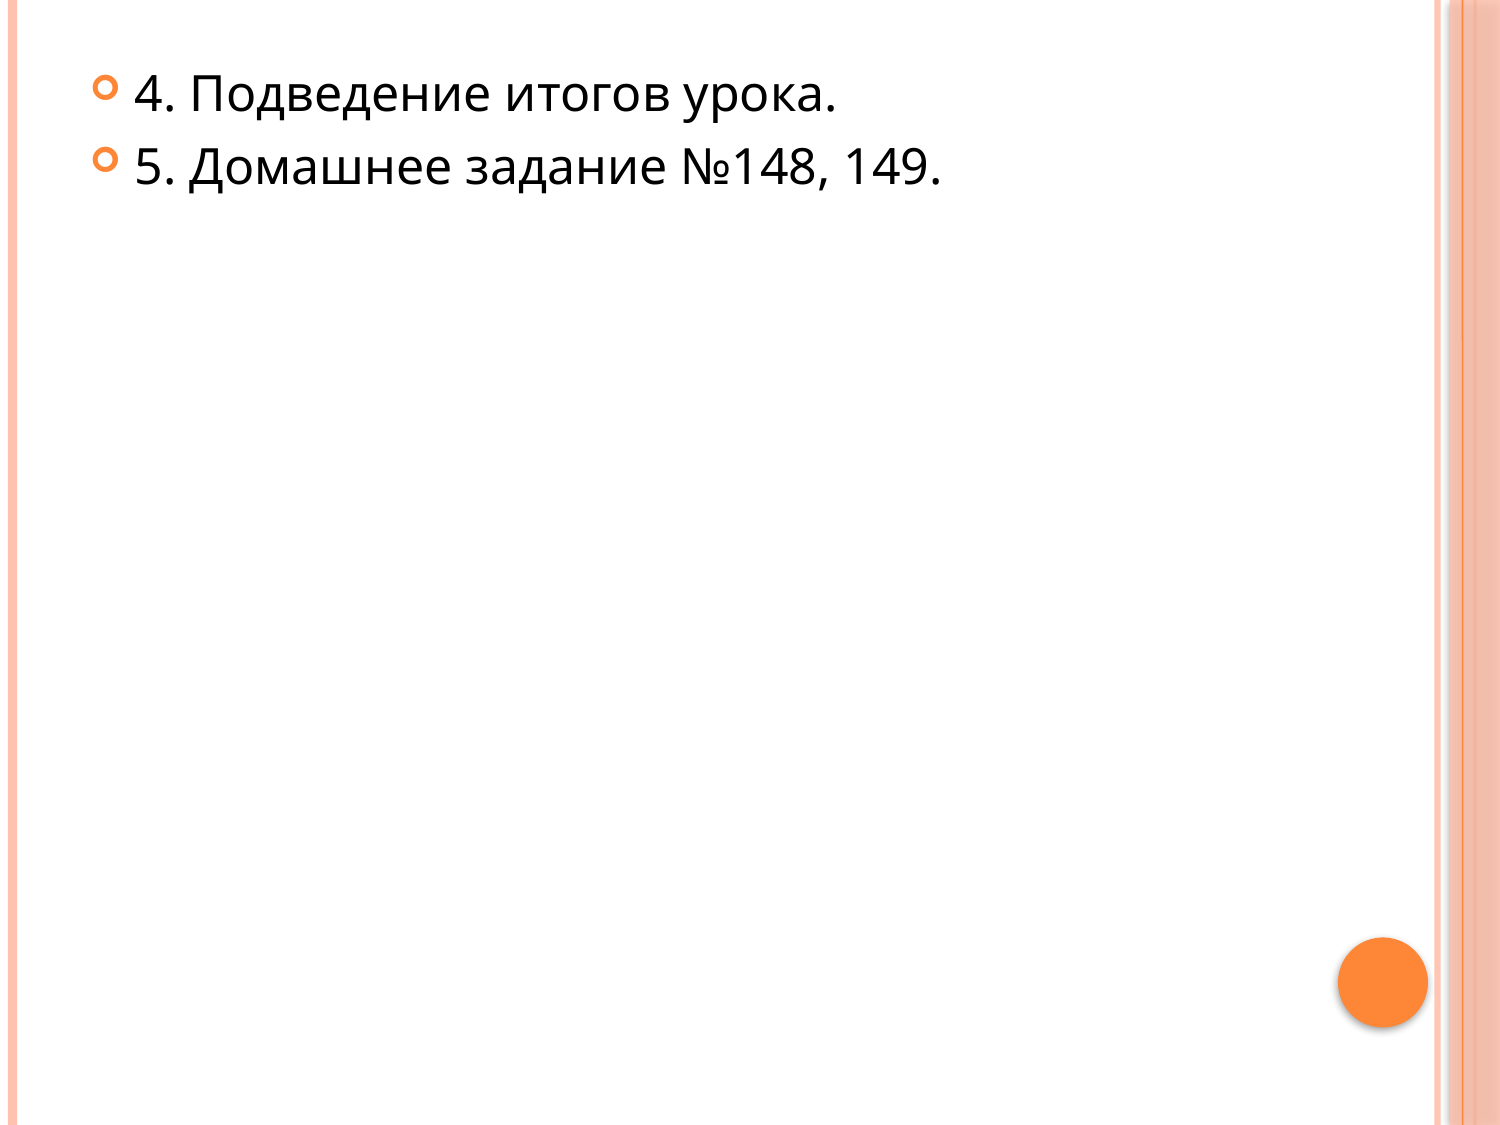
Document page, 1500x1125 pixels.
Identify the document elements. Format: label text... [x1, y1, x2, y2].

list 4. Подведение итогов урока. 5. Домашнее задание №148, 149. [75, 54, 1425, 1047]
